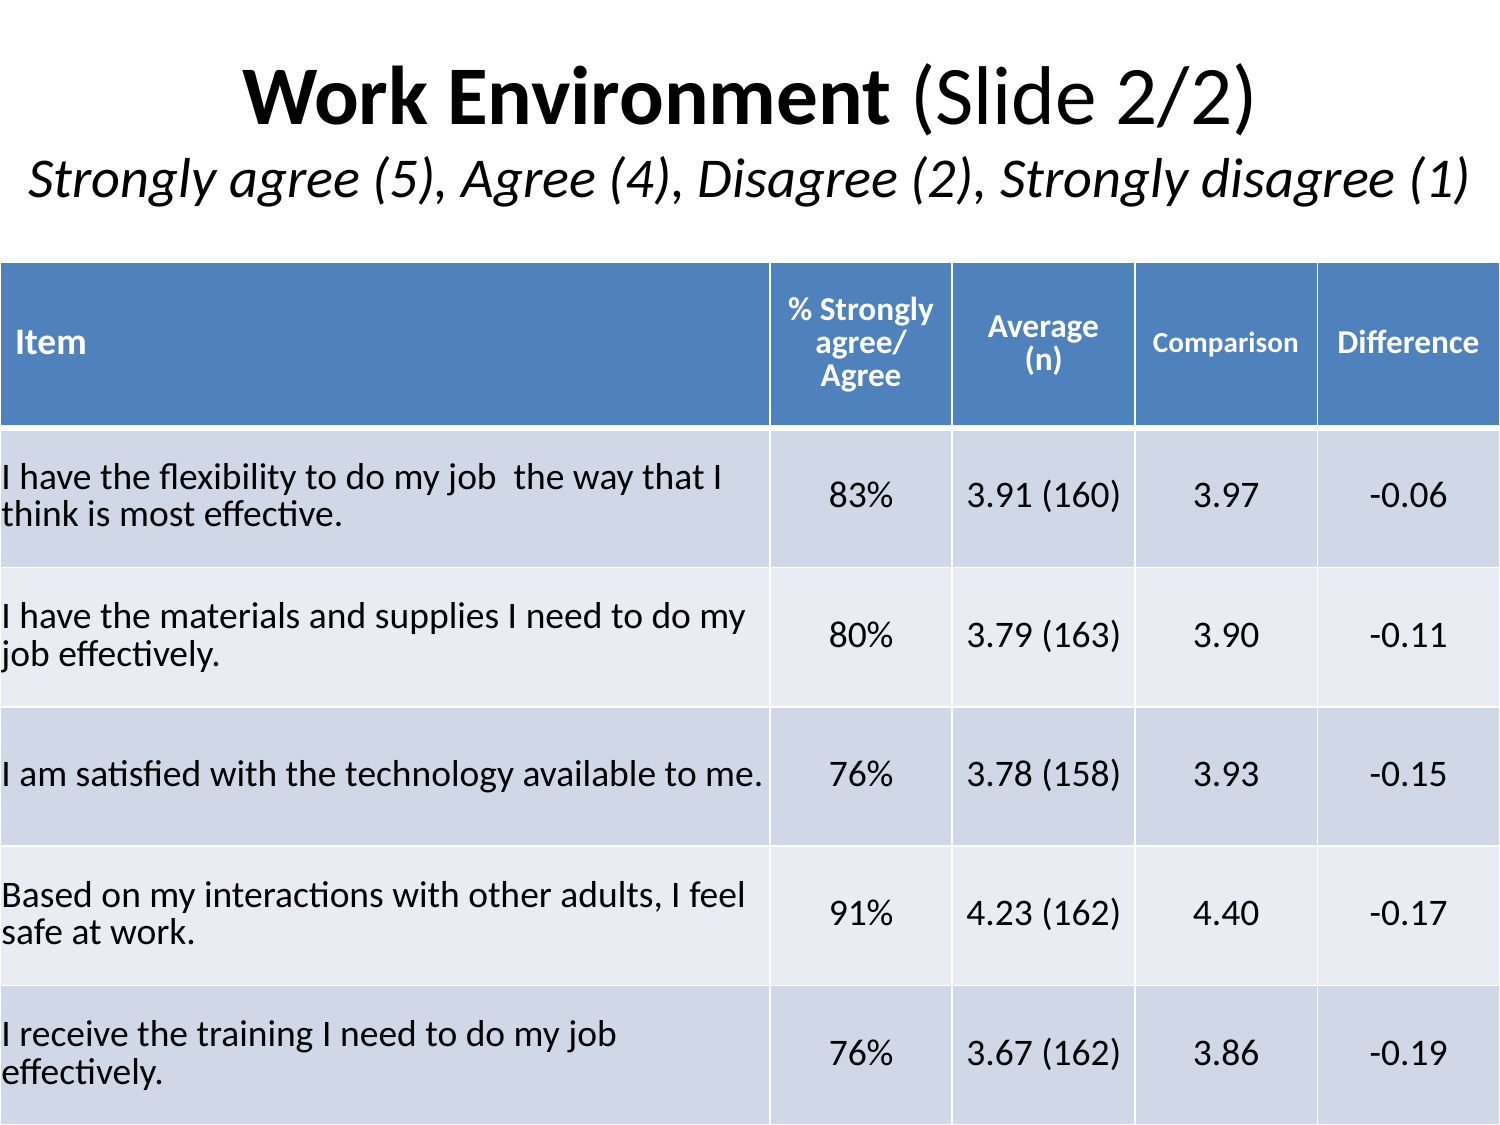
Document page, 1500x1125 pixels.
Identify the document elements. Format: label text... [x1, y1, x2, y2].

table_cell I receive the training I need to do my job effectively. [1, 986, 769, 1124]
table_cell -0.06 [1318, 431, 1499, 567]
table_header Item [1, 263, 769, 425]
table_header % Strongly agree/ Agree [771, 263, 951, 425]
table_cell I am satisfied with the technology available to me. [1, 708, 769, 845]
table_header Comparison [1136, 263, 1317, 425]
table_cell -0.11 [1318, 568, 1499, 706]
table_cell 76% [771, 708, 951, 845]
table_cell 3.90 [1136, 568, 1317, 706]
table_cell 3.91 (160) [953, 431, 1134, 567]
table_cell 3.86 [1136, 986, 1317, 1124]
table_cell I have the materials and supplies I need to do my job effectively. [1, 568, 769, 706]
table_cell Based on my interactions with other adults, I feel safe at work. [1, 847, 769, 985]
table_cell -0.15 [1318, 708, 1499, 845]
table_header Difference [1318, 263, 1499, 425]
table_cell 3.97 [1136, 431, 1317, 567]
title Work Environment (Slide 2/2) Strongly agree (5), Agree (4), Disagree (2), Strongly disagree (1) [0, 0, 1500, 250]
table_cell 4.40 [1136, 847, 1317, 985]
table_cell I have the flexibility to do my job the way that I think is most effective. [1, 431, 769, 567]
table_cell -0.17 [1318, 847, 1499, 985]
table_cell 76% [771, 986, 951, 1124]
table_header Average (n) [953, 263, 1134, 425]
table_cell 3.93 [1136, 708, 1317, 845]
table_cell -0.19 [1318, 986, 1499, 1124]
table_cell 83% [771, 431, 951, 567]
table_cell 3.67 (162) [953, 986, 1134, 1124]
table_cell 91% [771, 847, 951, 985]
table_cell 80% [771, 568, 951, 706]
table_cell 3.78 (158) [953, 708, 1134, 845]
table_cell 4.23 (162) [953, 847, 1134, 985]
table_cell 3.79 (163) [953, 568, 1134, 706]
